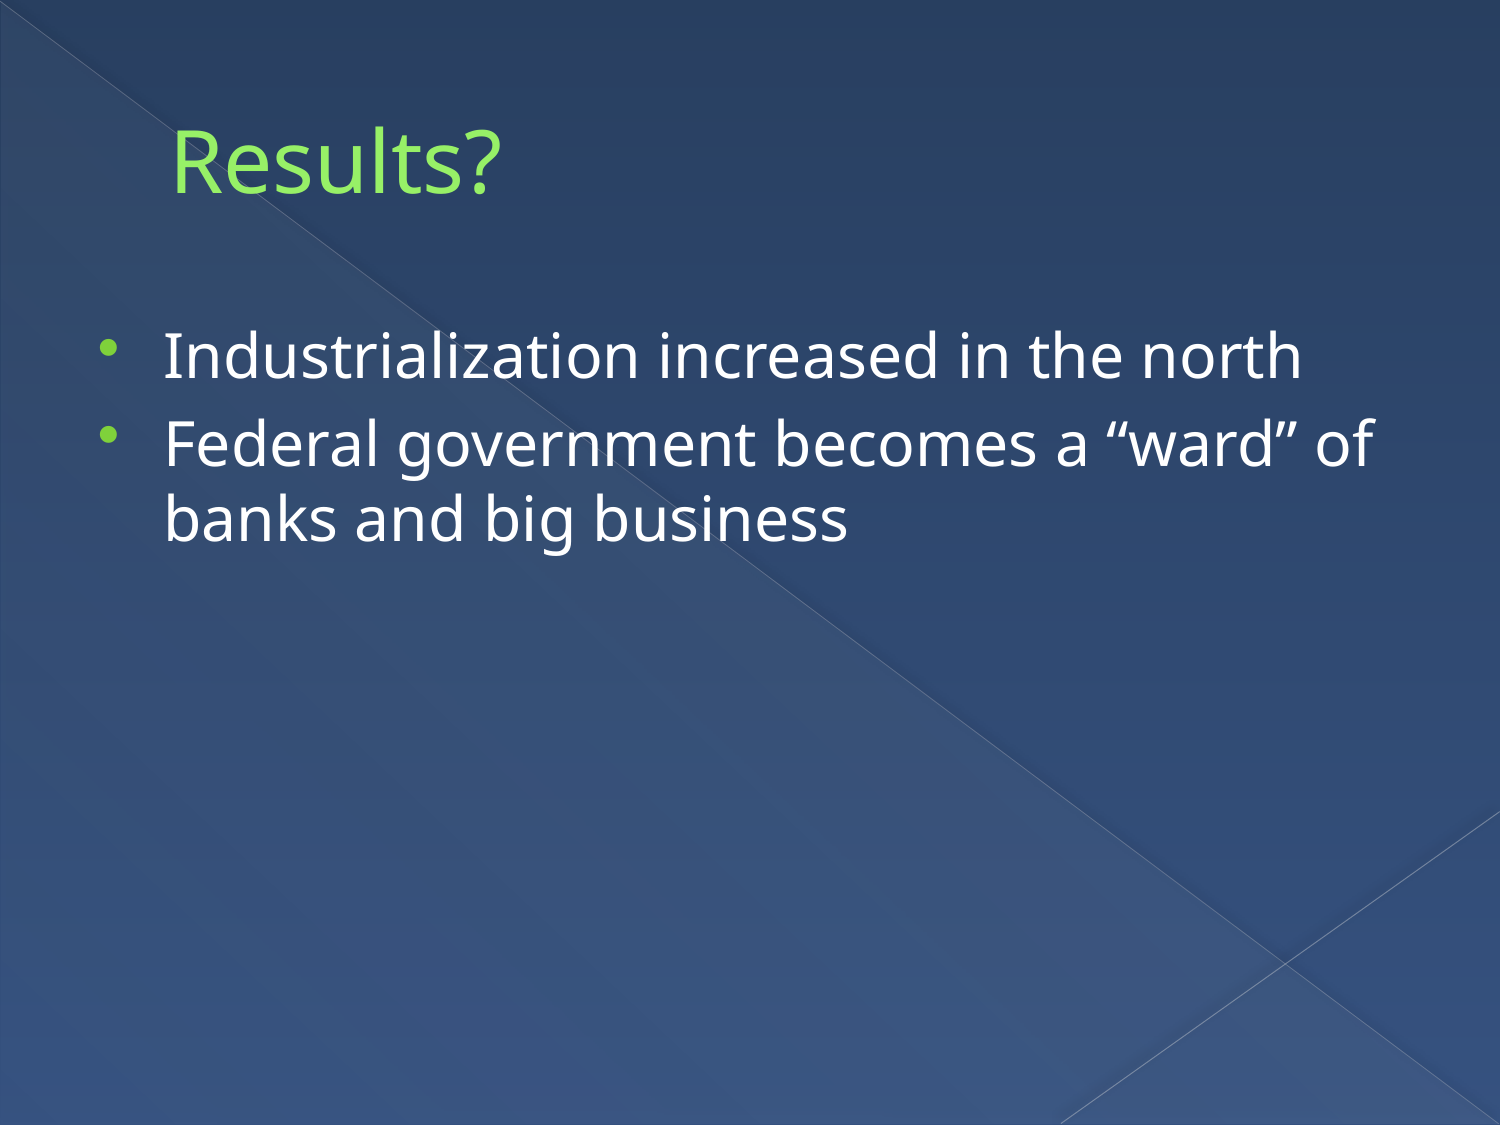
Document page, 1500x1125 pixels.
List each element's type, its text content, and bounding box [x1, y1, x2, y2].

list Industrialization increased in the north Federal government becomes a “ward” of banks and big business [75, 308, 1425, 1059]
title Results? [75, 43, 1425, 274]
